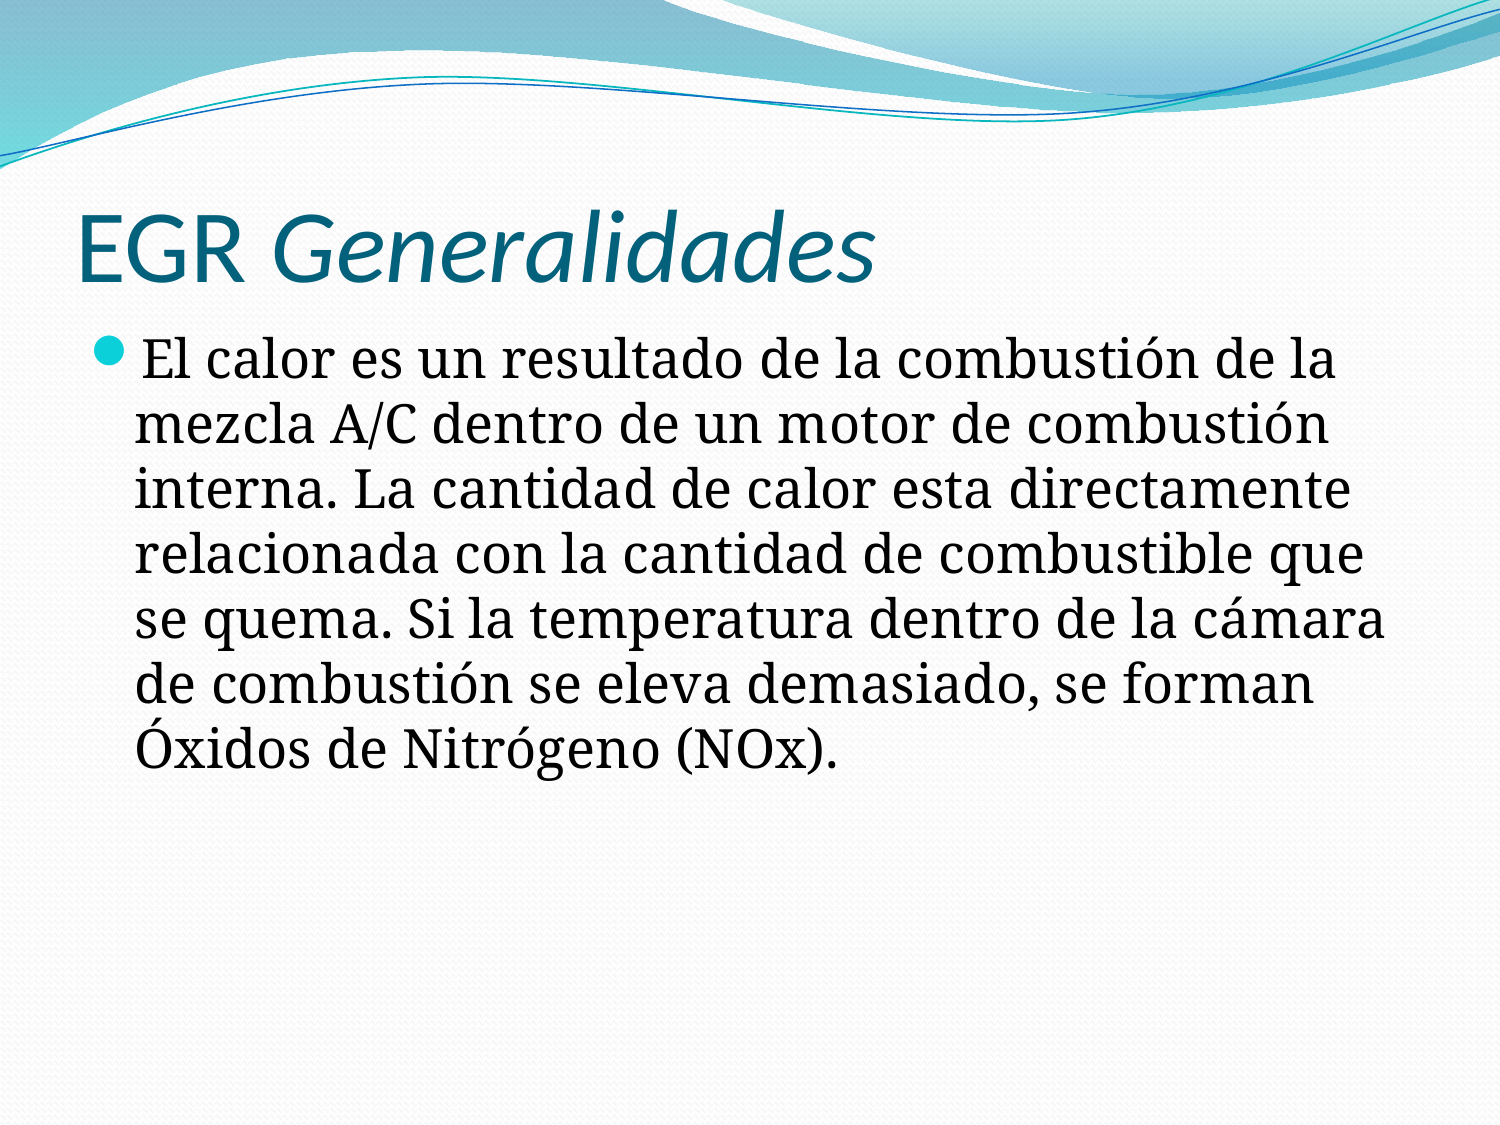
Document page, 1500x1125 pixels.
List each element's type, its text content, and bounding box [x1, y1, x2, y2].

list El calor es un resultado de la combustión de la mezcla A/C dentro de un motor de combustión interna. La cantidad de calor esta directamente relacionada con la cantidad de combustible que se quema. Si la temperatura dentro de la cámara de combustión se eleva demasiado, se forman Óxidos de Nitrógeno (NOx). [75, 317, 1425, 1038]
title EGR Generalidades [75, 115, 1425, 303]
